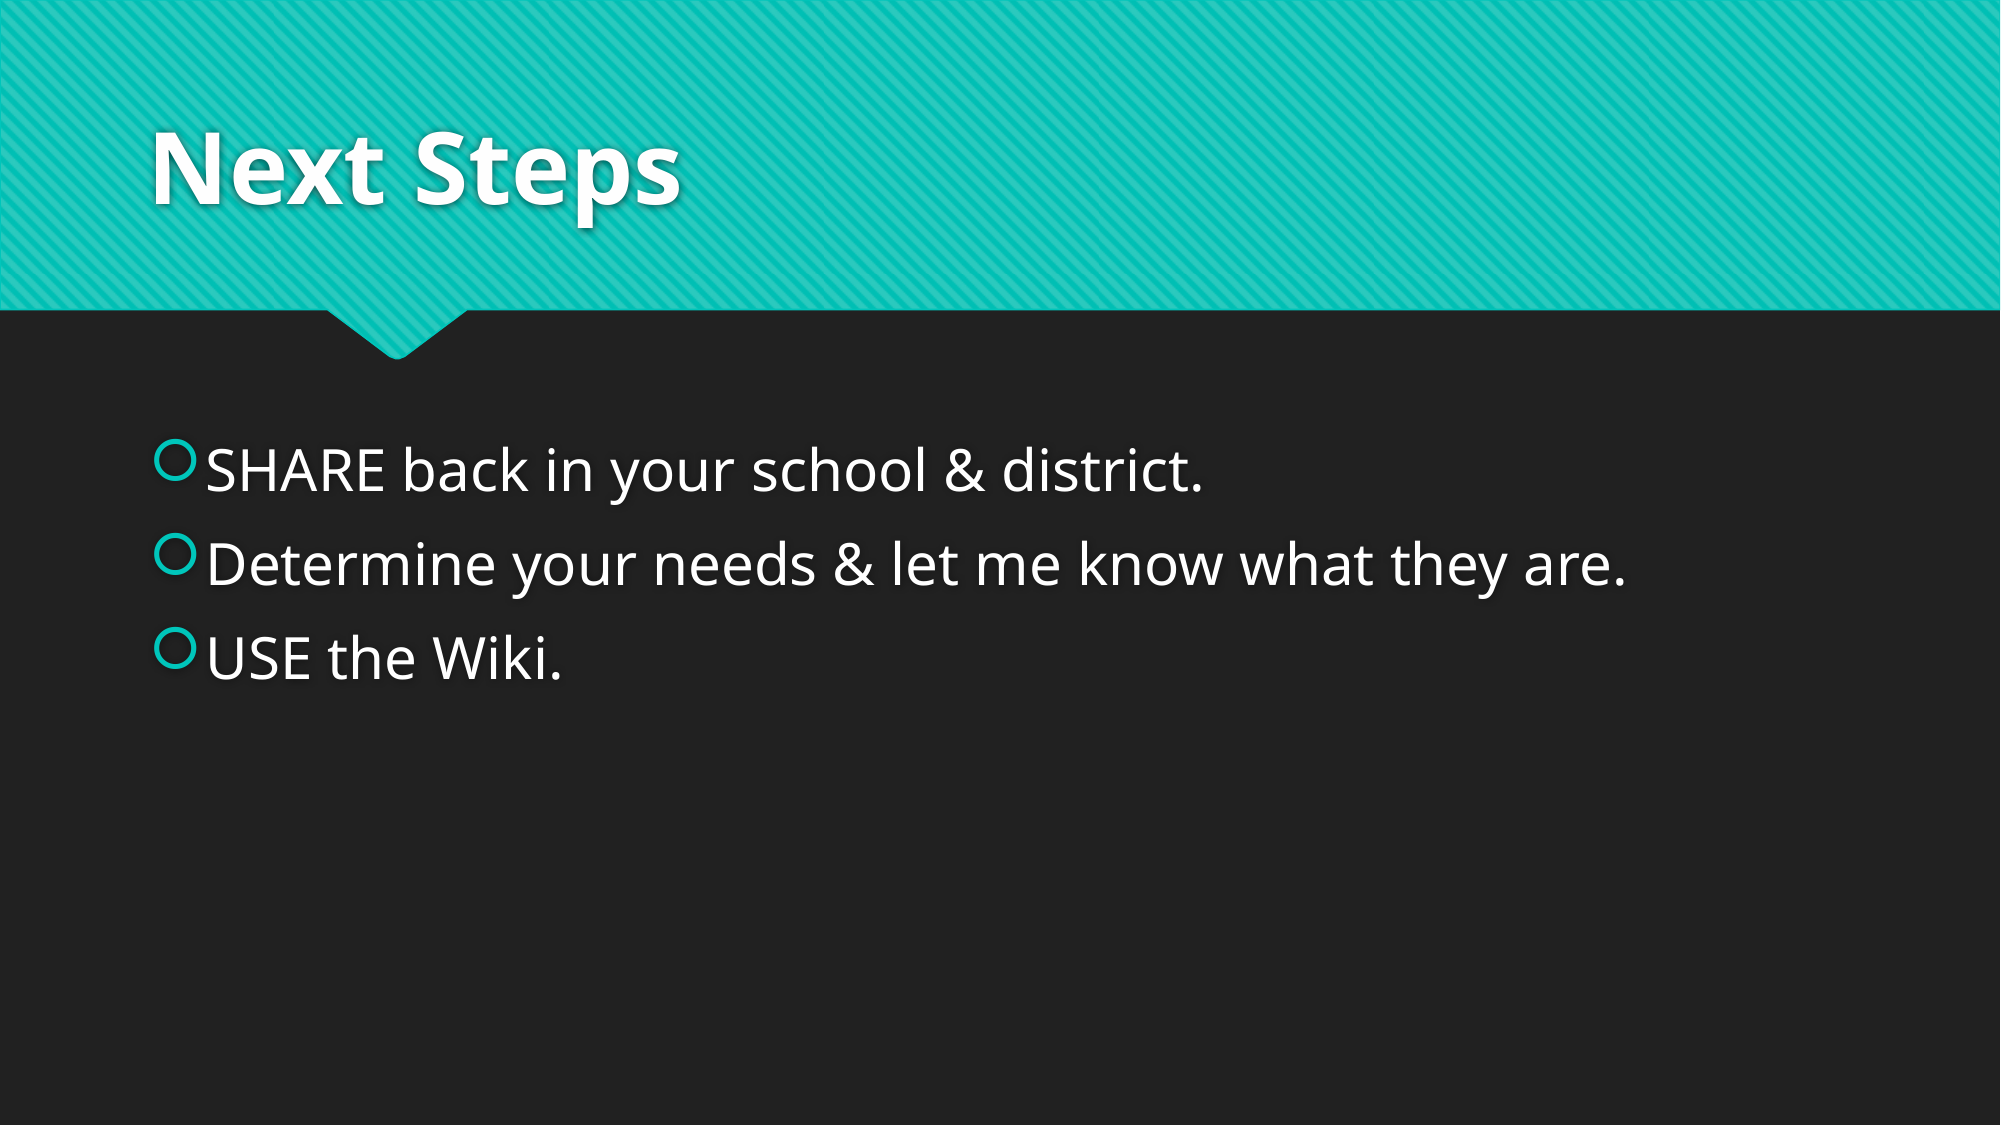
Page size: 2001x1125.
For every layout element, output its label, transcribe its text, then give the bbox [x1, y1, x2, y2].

title Next Steps [132, 73, 1868, 233]
list SHARE back in your school & district. Determine your needs & let me know what they are. USE the Wiki. [134, 364, 1939, 962]
